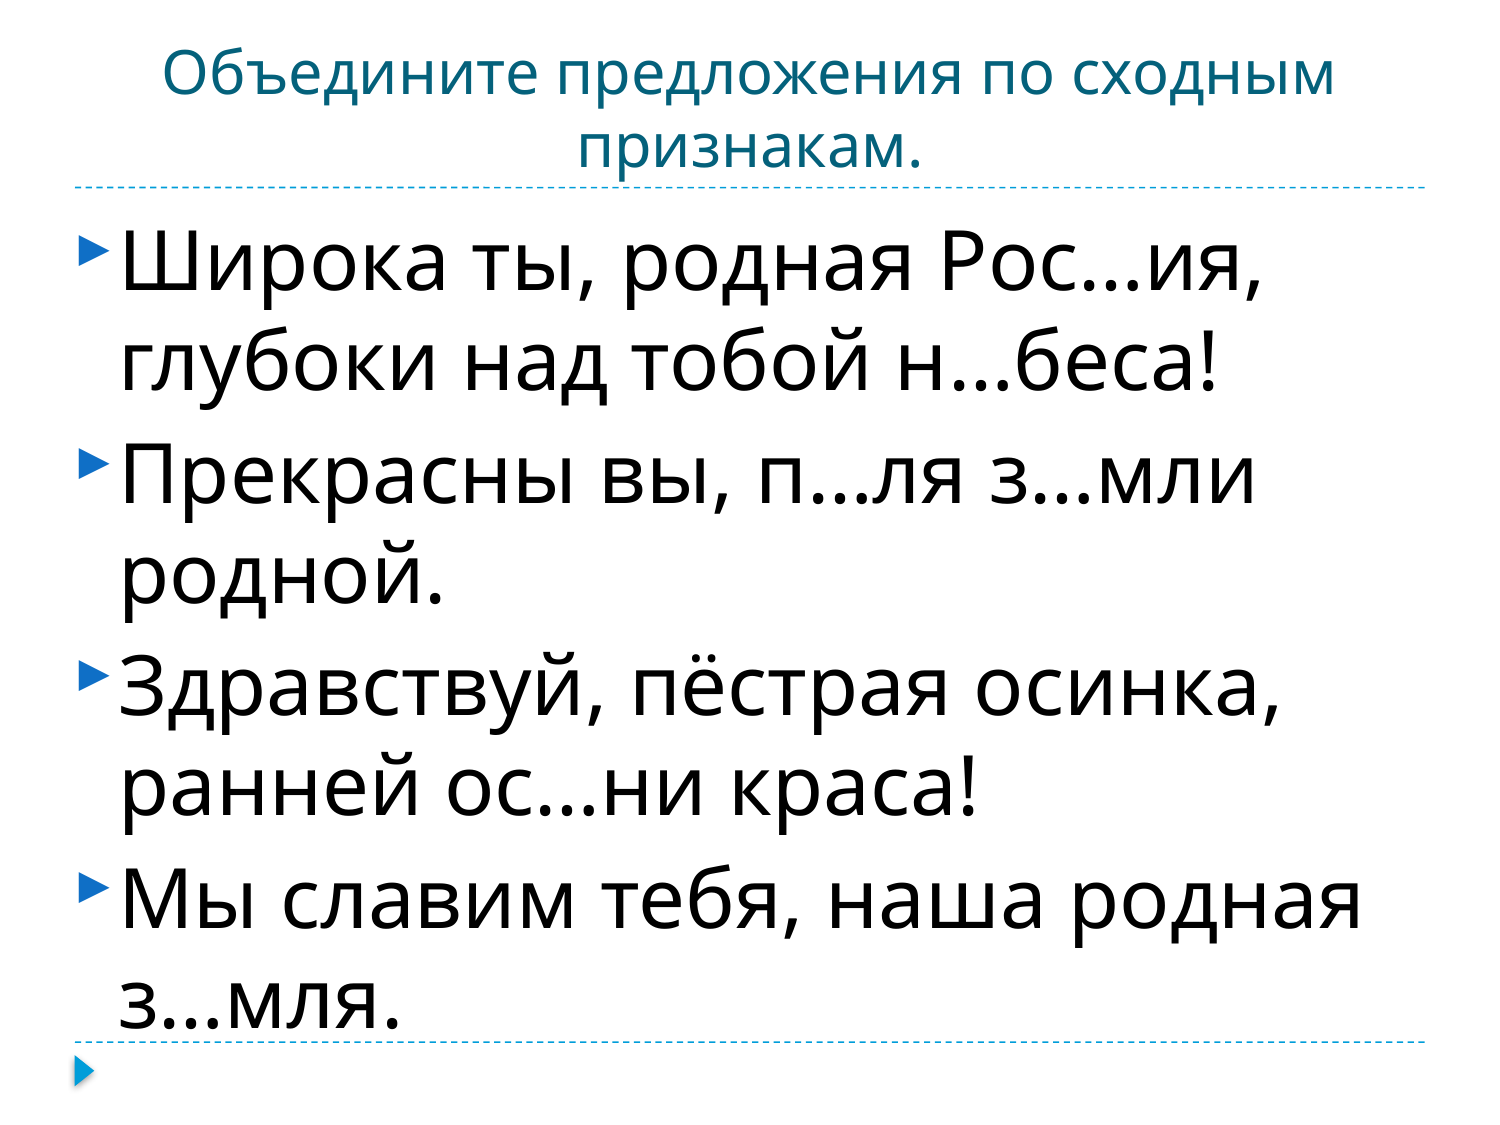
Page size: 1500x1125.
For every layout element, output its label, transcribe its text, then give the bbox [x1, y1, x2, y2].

title Объедините предложения по сходным признакам. [75, 24, 1425, 188]
list Широка ты, родная Рос…ия, глубоки над тобой н…беса! Прекрасны вы, п…ля з…мли родной. Здравствуй, пёстрая осинка, ранней ос…ни краса! Мы славим тебя, наша родная з…мля. [58, 200, 1454, 1010]
